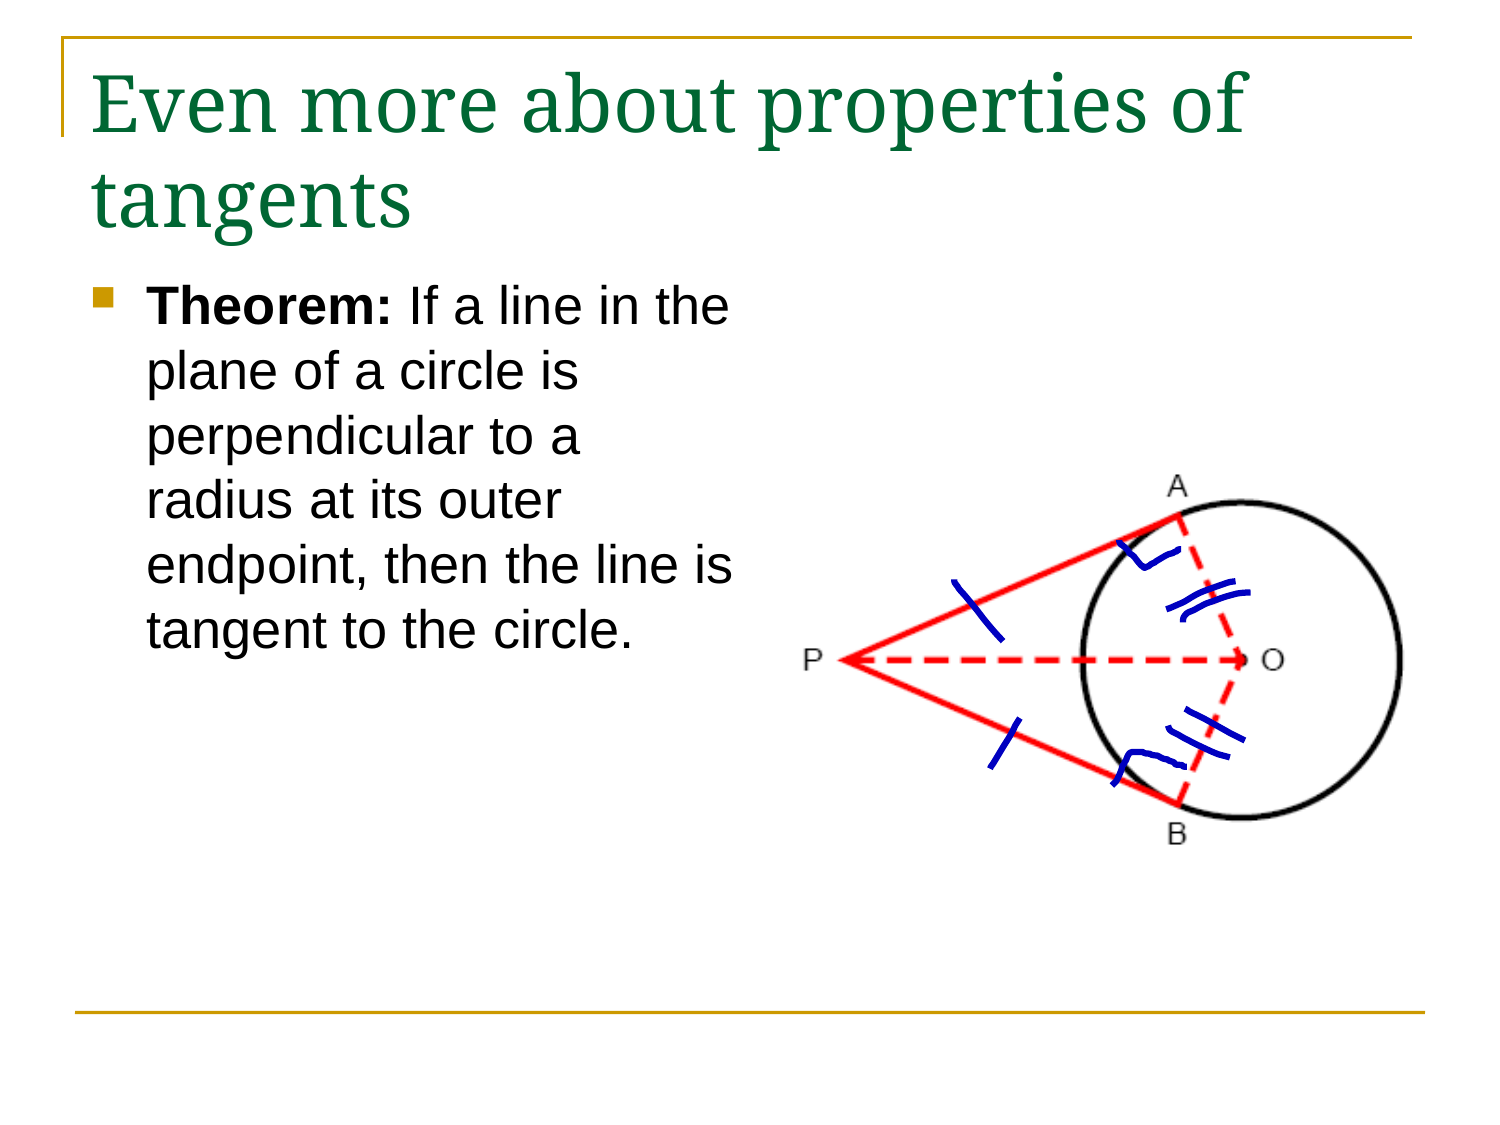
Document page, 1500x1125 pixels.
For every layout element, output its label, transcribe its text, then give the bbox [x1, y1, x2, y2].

title Even more about properties of tangents [74, 45, 1426, 233]
picture [774, 462, 1453, 867]
list Theorem: If a line in the plane of a circle is perpendicular to a radius at its outer endpoint, then the line is tangent to the circle. [74, 262, 751, 1051]
